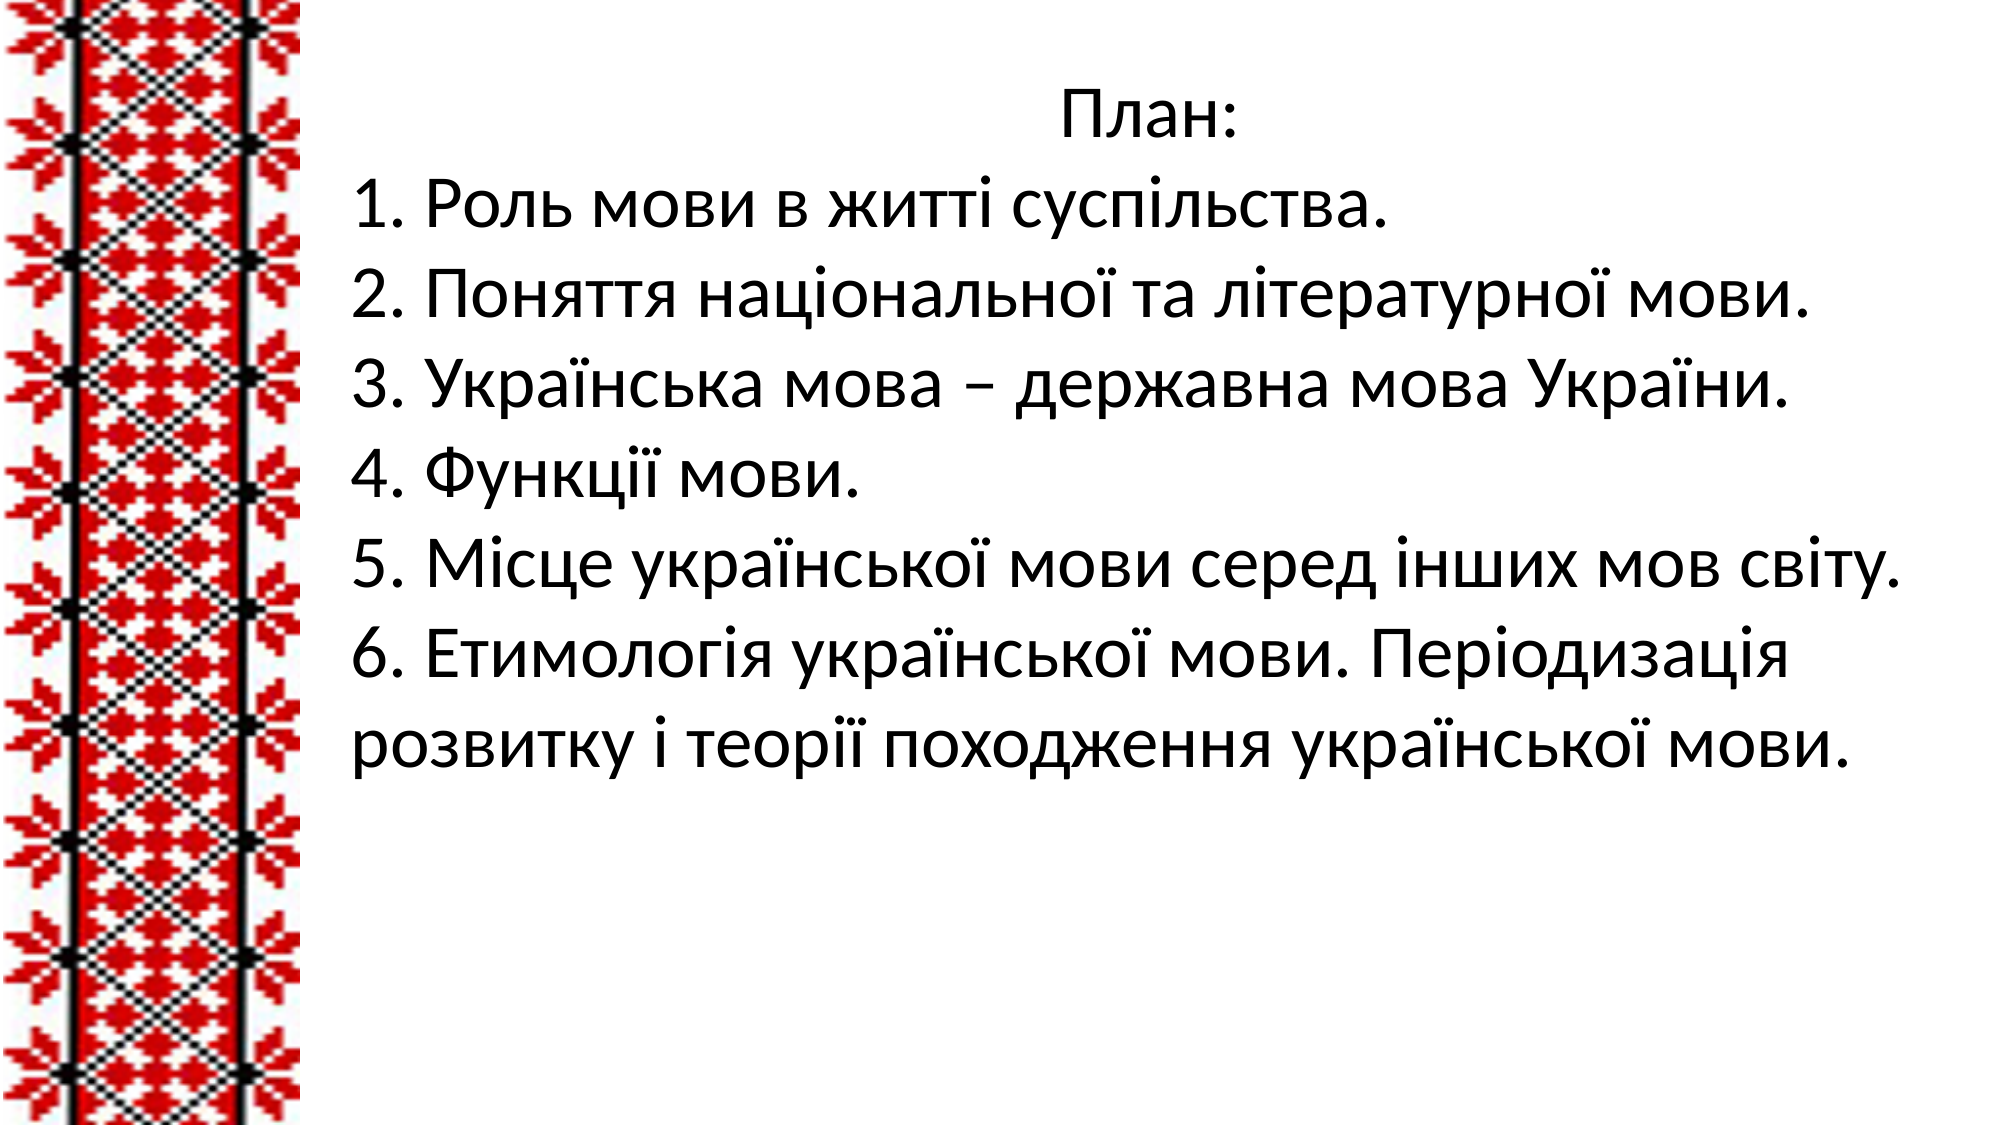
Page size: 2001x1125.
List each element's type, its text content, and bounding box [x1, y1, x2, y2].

picture [3, 0, 300, 1125]
text_box План: 1. Роль мови в житті суспільства. 2. Поняття національної та літературної мови. 3. Українська мова – державна мова України. 4. Функції мови. 5. Місце української мови серед інших мов світу. 6. Етимологія української мови. Періодизація розвитку і теорії походження української мови. [335, 55, 1965, 790]
